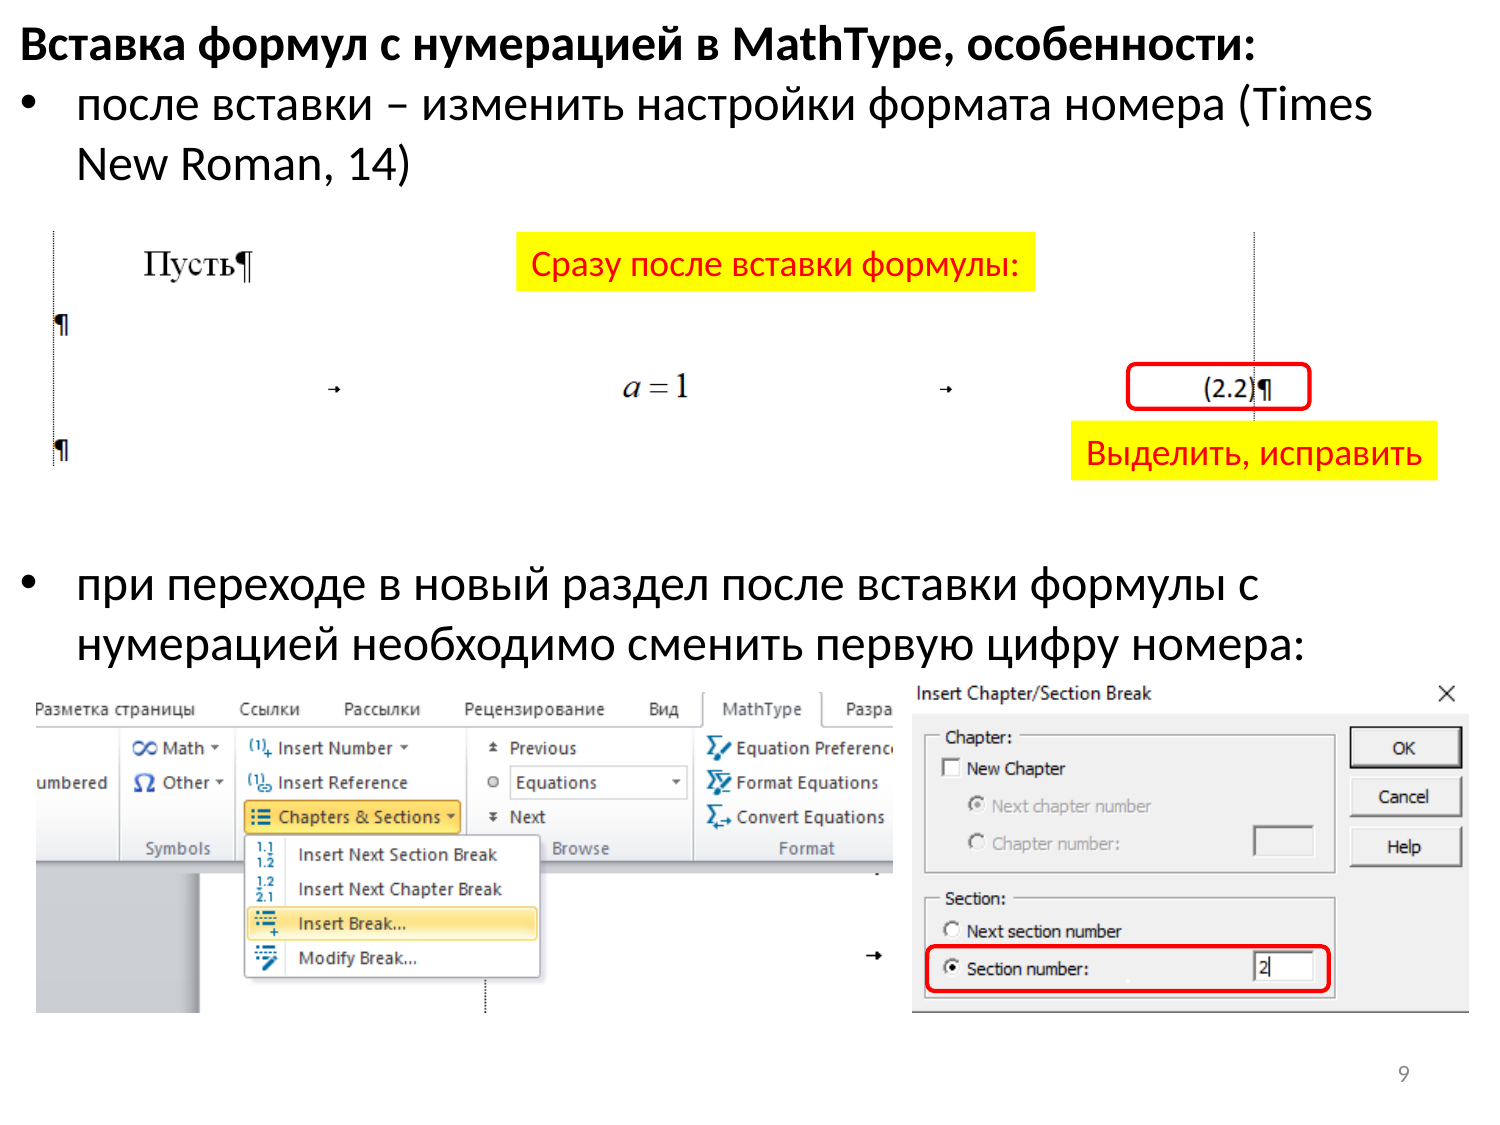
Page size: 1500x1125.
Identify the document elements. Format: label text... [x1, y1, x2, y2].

slide_number 9 [1074, 1042, 1425, 1103]
picture [41, 231, 1292, 467]
text_box Выделить, исправить [1071, 420, 1438, 481]
text_box Вставка формул с нумерацией в MathType, особенности: после вставки – изменить настройки формата номера (Times New Roman, 14) при переходе в новый раздел после вставки формулы с нумерацией необходимо сменить первую цифру номера: [5, 3, 1469, 859]
picture [36, 692, 894, 1013]
picture [912, 674, 1469, 1013]
text_box . [1296, 361, 1312, 411]
